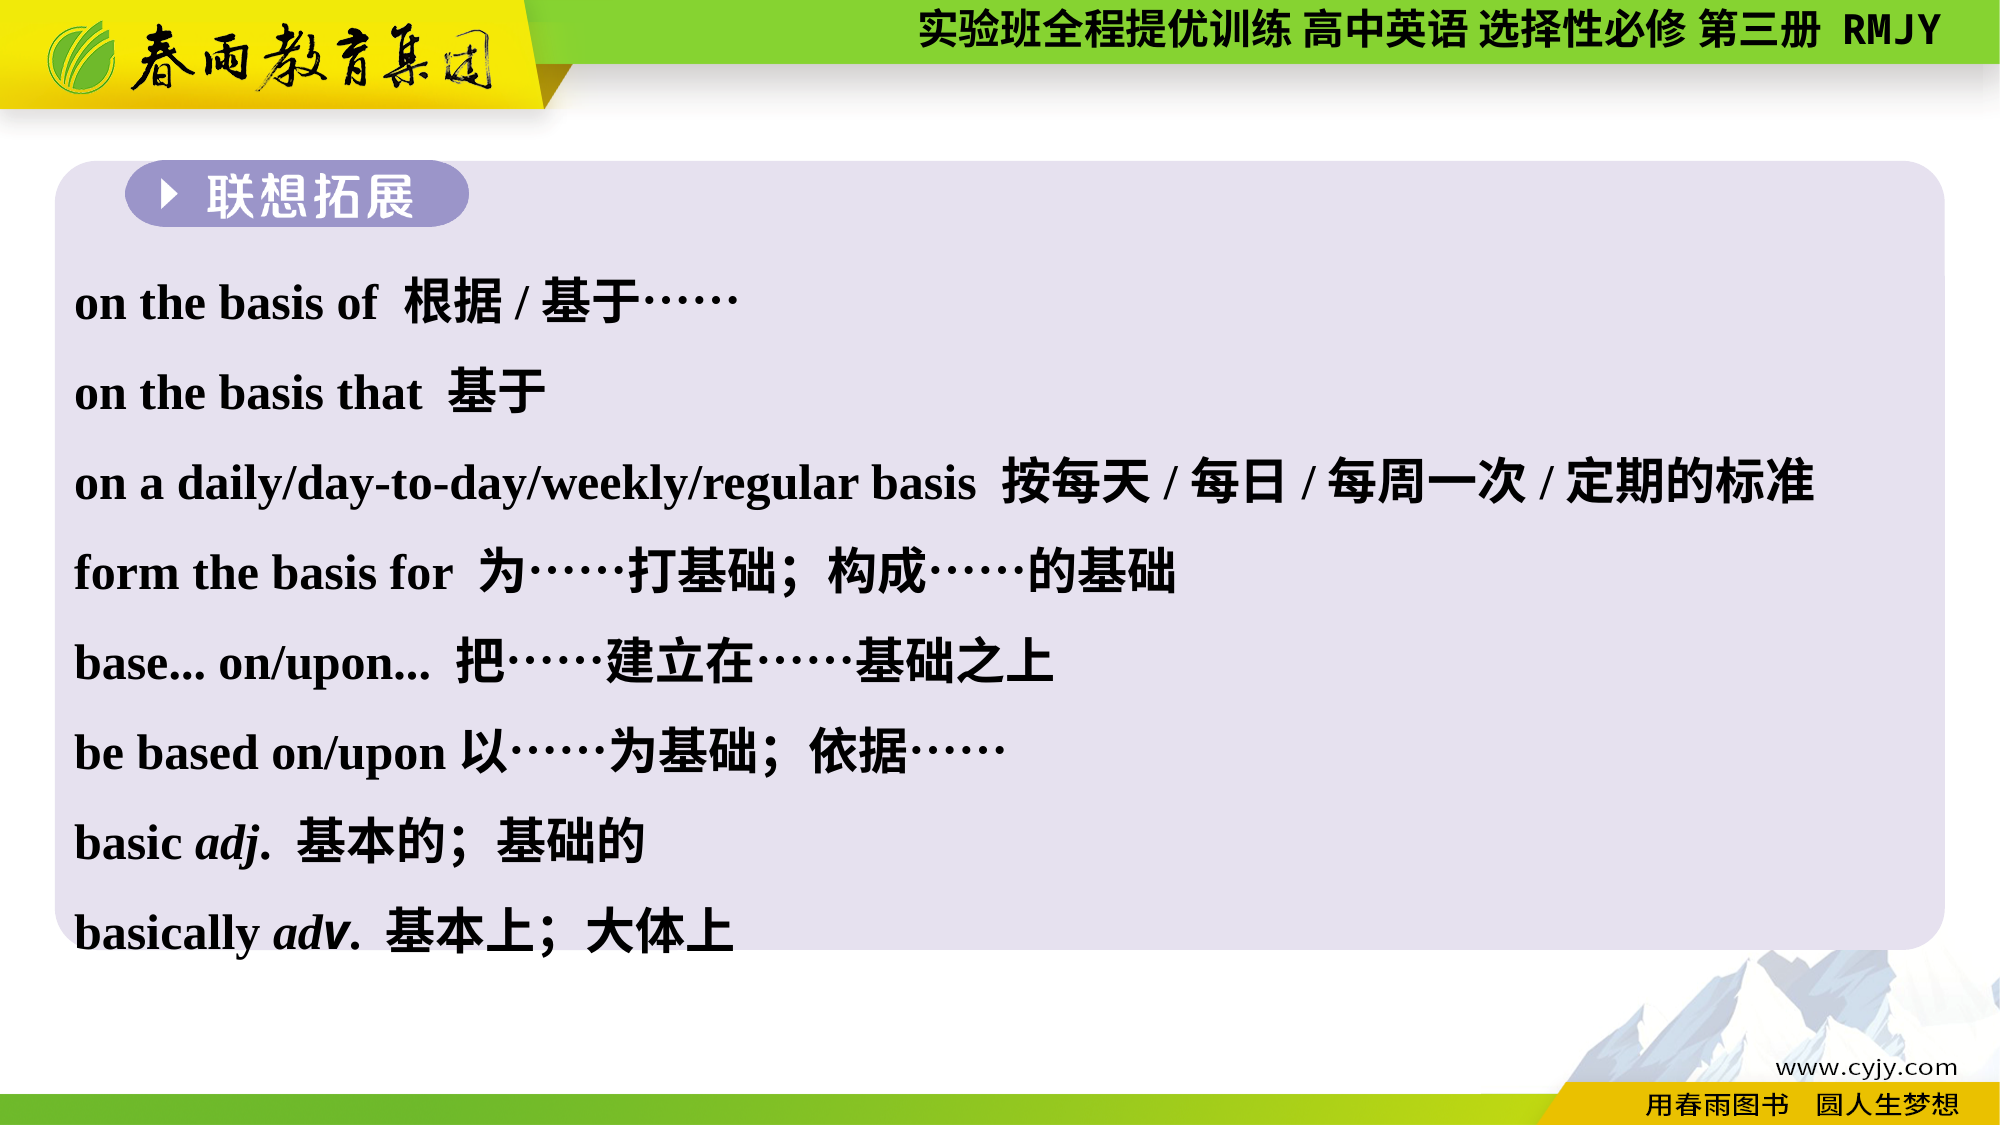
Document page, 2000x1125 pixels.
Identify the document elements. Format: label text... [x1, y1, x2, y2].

list on the basis of 根据/基于…… on the basis that 基于 on a daily/day-to-day/weekly/regular basis 按每天/每日/每周一次/定期的标准 form the basis for 为……打基础；构成……的基础 base... on/upon... 把……建立在……基础之上 be based on/upon以……为基础；依据…… basic adj. 基本的；基础的 basically adv. 基本上；大体上 [59, 231, 1944, 965]
text_box [54, 160, 123, 927]
picture [0, 0, 2000, 1125]
text_box [471, 160, 1945, 916]
